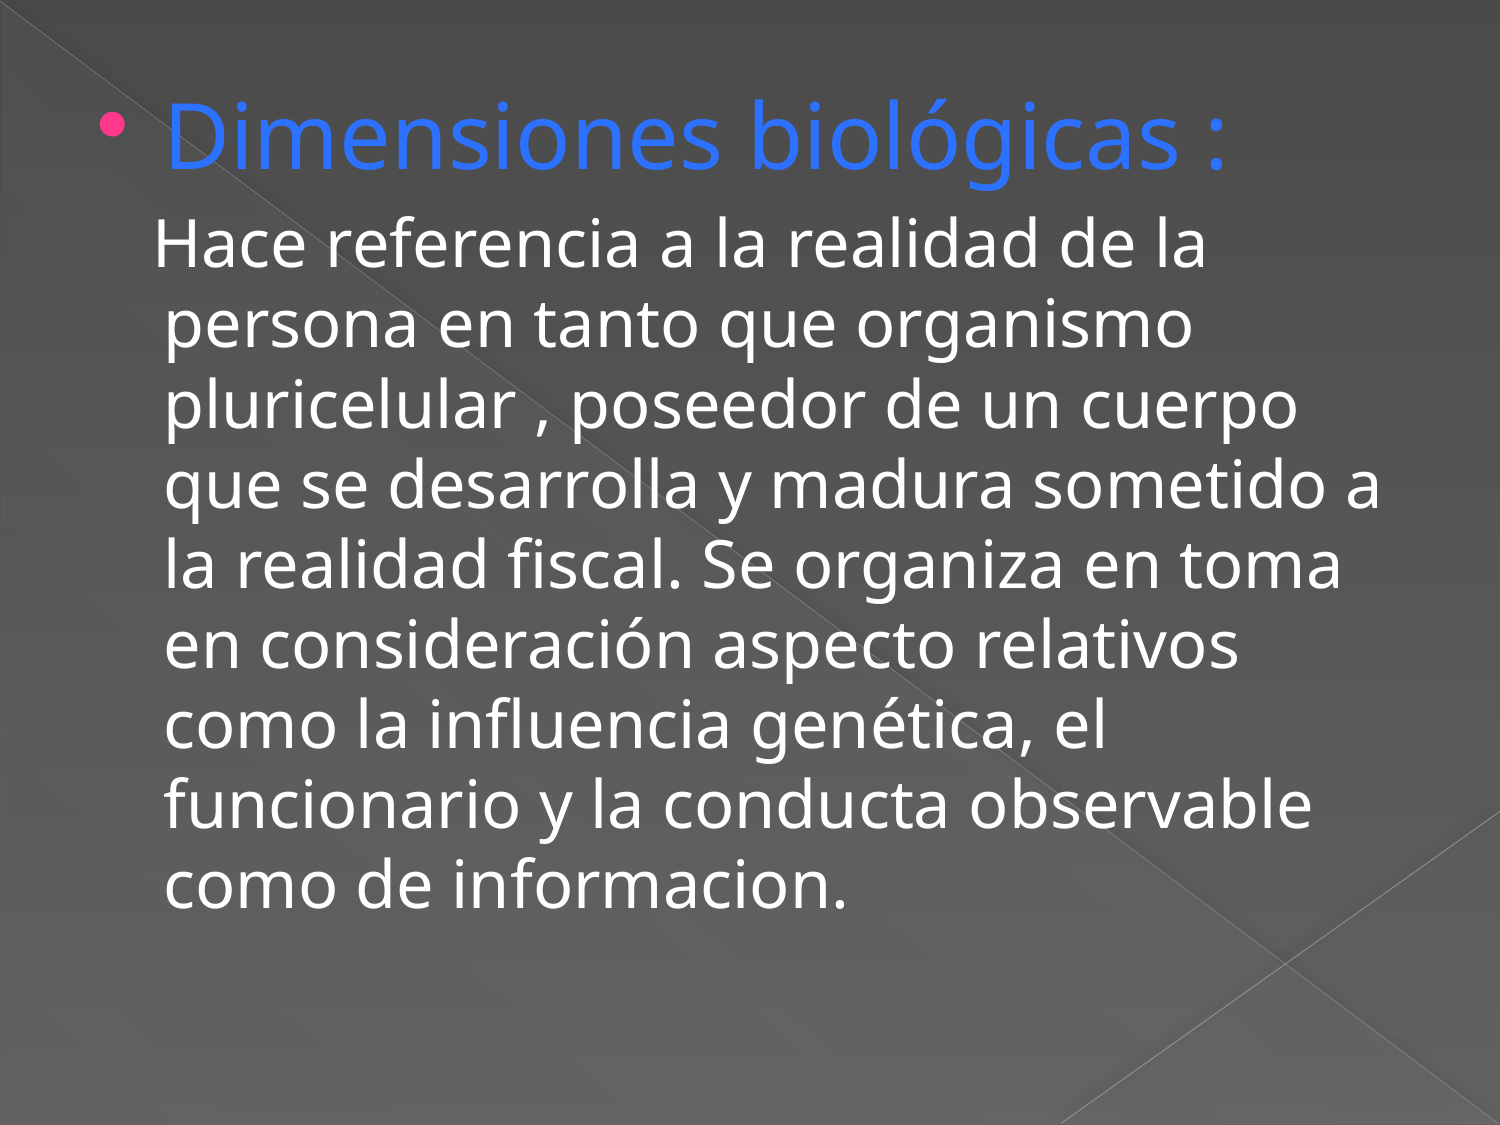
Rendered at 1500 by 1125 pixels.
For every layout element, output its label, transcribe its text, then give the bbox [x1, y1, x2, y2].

list Dimensiones biológicas : Hace referencia a la realidad de la persona en tanto que organismo pluricelular , poseedor de un cuerpo que se desarrolla y madura sometido a la realidad fiscal. Se organiza en toma en consideración aspecto relativos como la influencia genética, el funcionario y la conducta observable como de informacion. [75, 70, 1425, 1059]
